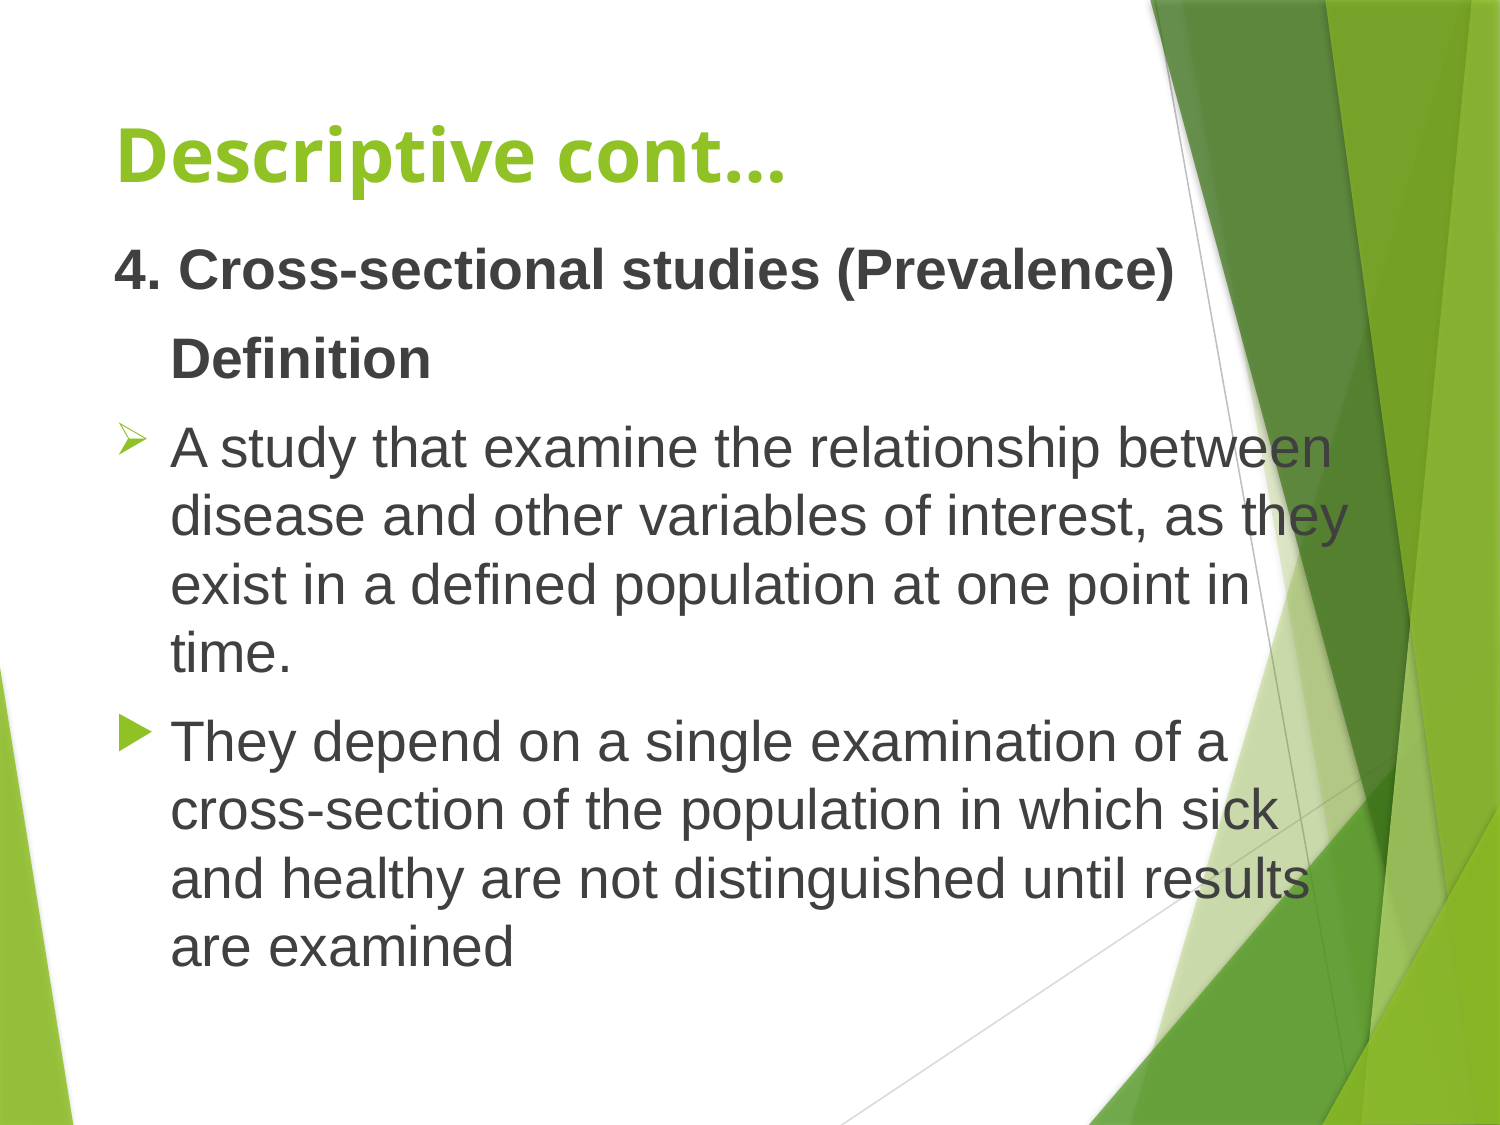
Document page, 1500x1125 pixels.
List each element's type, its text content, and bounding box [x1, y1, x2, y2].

list 4. Cross-sectional studies (Prevalence) Definition A study that examine the relationship between disease and other variables of interest, as they exist in a defined population at one point in time. They depend on a single examination of a cross-section of the population in which sick and healthy are not distinguished until results are examined [99, 224, 1375, 992]
title Descriptive cont… [99, 99, 1400, 225]
